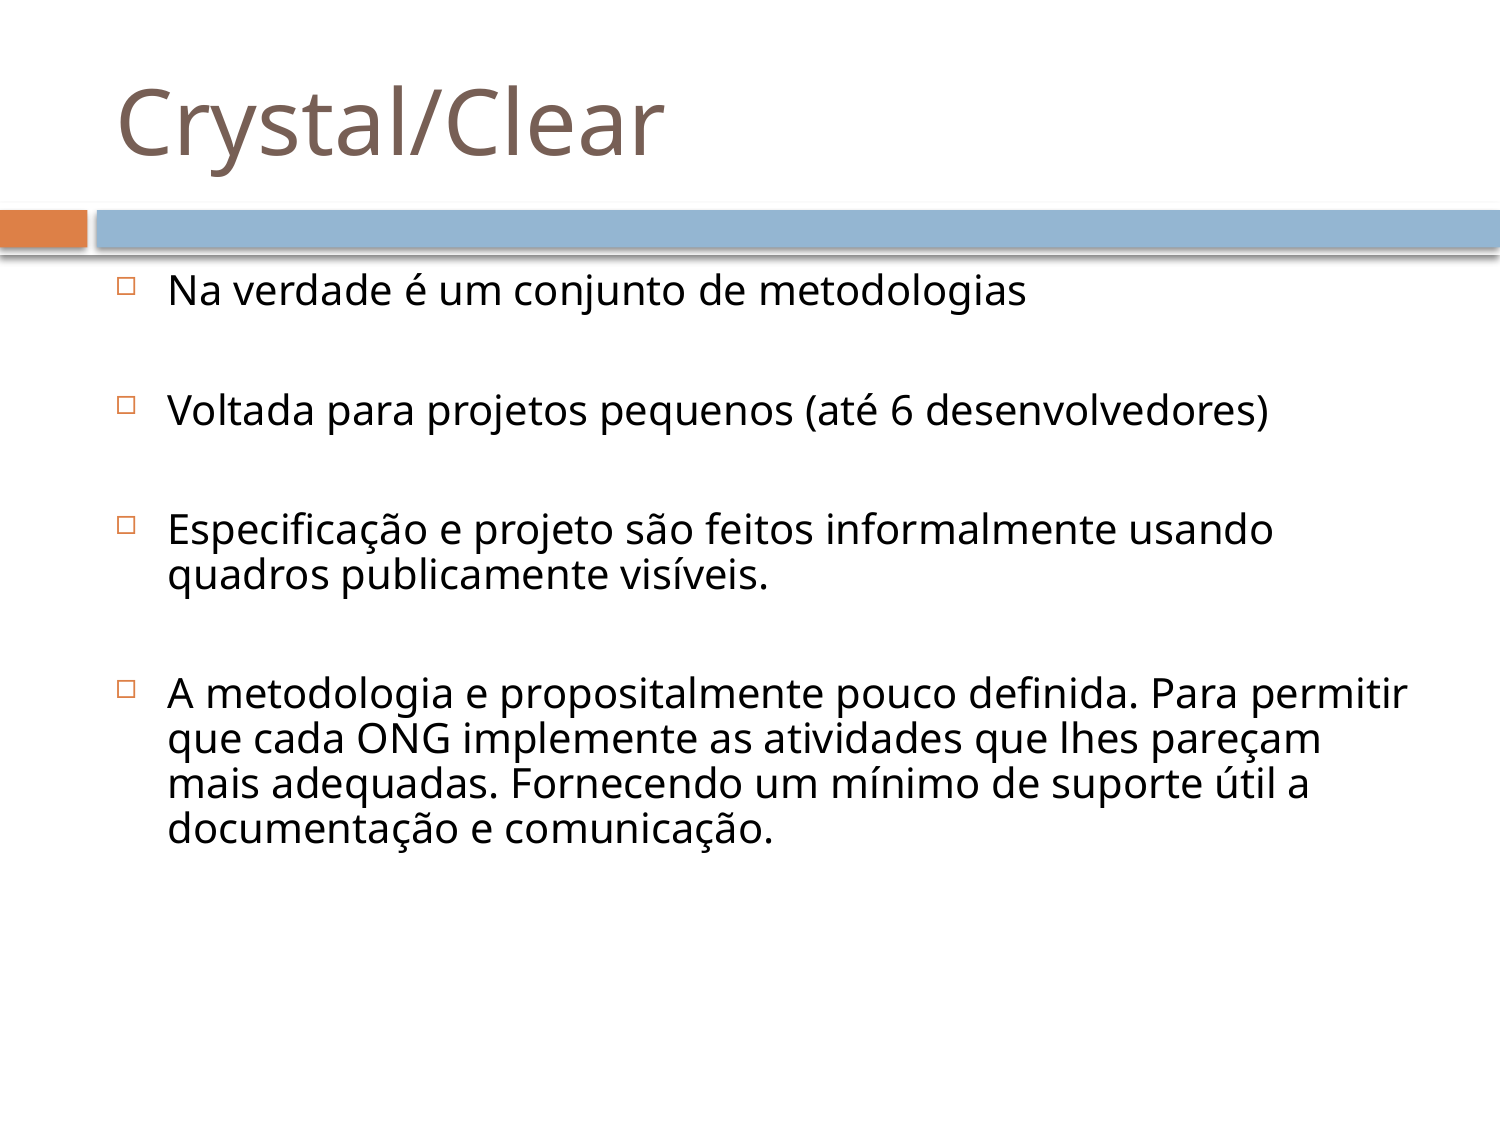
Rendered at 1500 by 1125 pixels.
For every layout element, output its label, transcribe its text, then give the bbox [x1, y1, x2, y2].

list Na verdade é um conjunto de metodologias Voltada para projetos pequenos (até 6 desenvolvedores) Especificação e projeto são feitos informalmente usando quadros publicamente visíveis. A metodologia e propositalmente pouco definida. Para permitir que cada ONG implemente as atividades que lhes pareçam mais adequadas. Fornecendo um mínimo de suporte útil a documentação e comunicação. [100, 262, 1438, 1005]
title Crystal/Clear [100, 37, 1438, 200]
